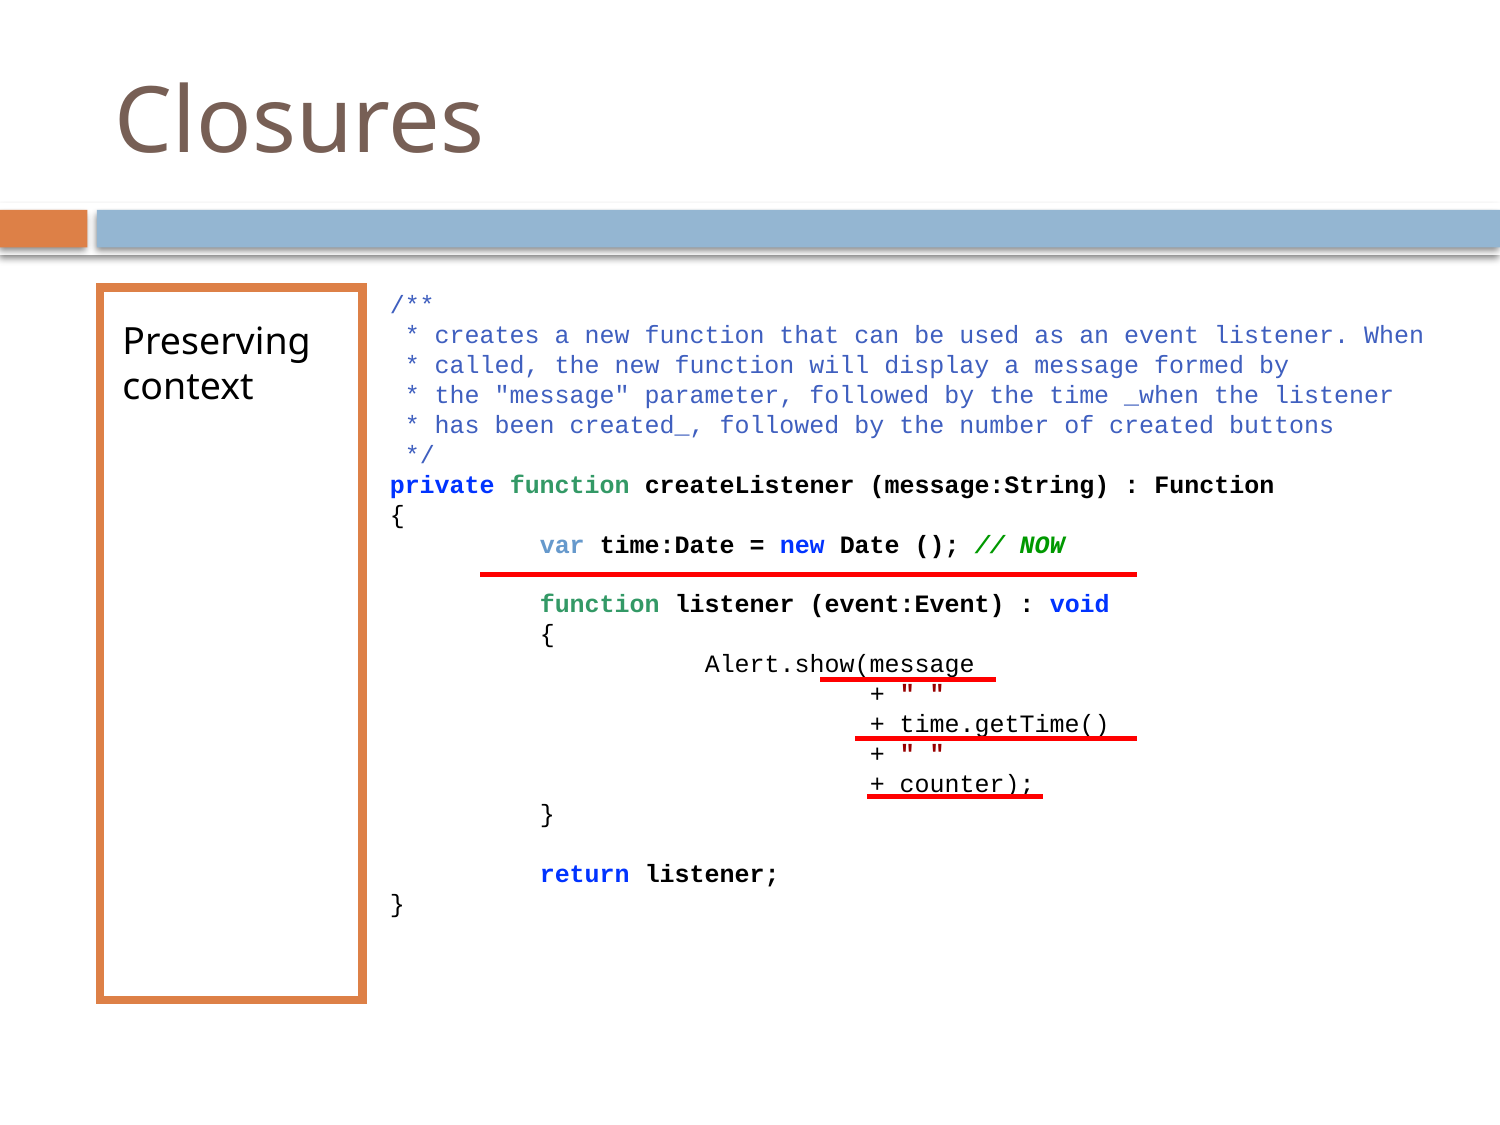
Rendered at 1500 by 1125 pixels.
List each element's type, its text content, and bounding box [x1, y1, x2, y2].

list Preserving context [96, 283, 367, 1004]
text_box /** * creates a new function that can be used as an event listener. When * called, the new function will display a message formed by * the "message" parameter, followed by the time _when the listener * has been created_, followed by the number of created buttons */ private function createListener (message:String) : Function { var time:Date = new Date (); // NOW function listener (event:Event) : void { Alert.show(message + " " + time.getTime() + " " + counter); } return listener; } [375, 281, 1465, 925]
title Closures [99, 44, 1426, 188]
